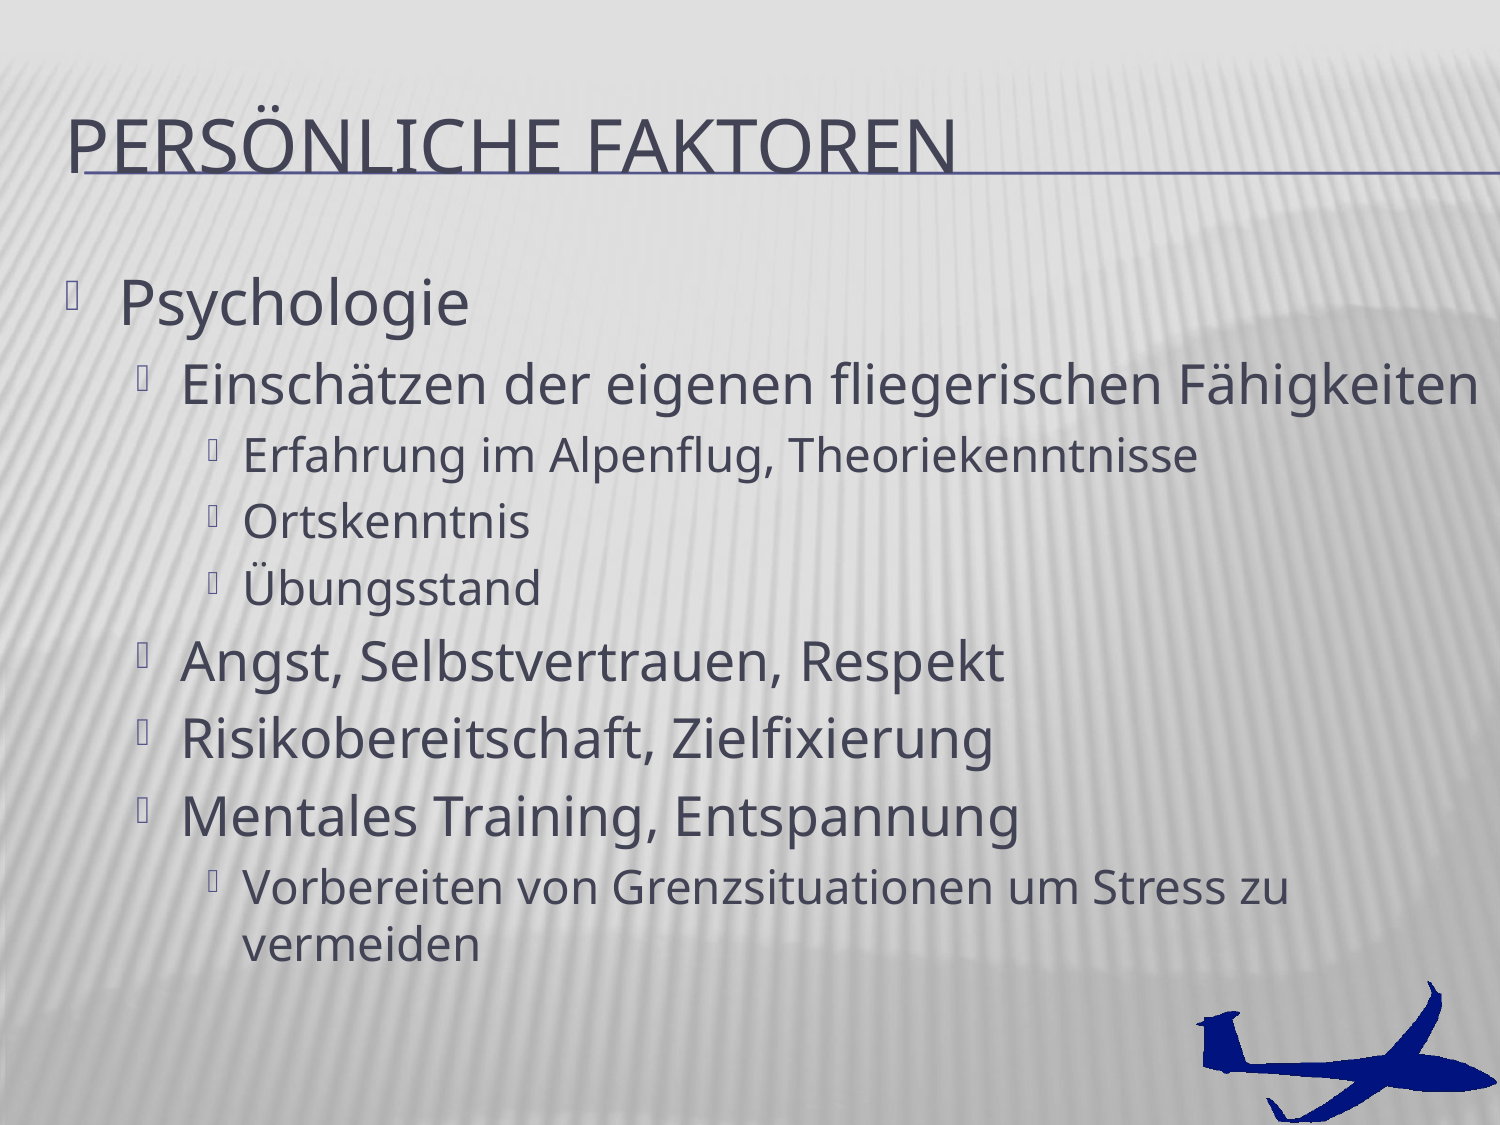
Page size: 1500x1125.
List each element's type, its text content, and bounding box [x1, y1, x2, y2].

title Persönliche Faktoren [50, 75, 1475, 213]
list Psychologie Einschätzen der eigenen fliegerischen Fähigkeiten Erfahrung im Alpenflug, Theoriekenntnisse Ortskenntnis Übungsstand Angst, Selbstvertrauen, Respekt Risikobereitschaft, Zielfixierung Mentales Training, Entspannung Vorbereiten von Grenzsituationen um Stress zu vermeiden [50, 254, 1500, 998]
picture [1195, 978, 1500, 1125]
